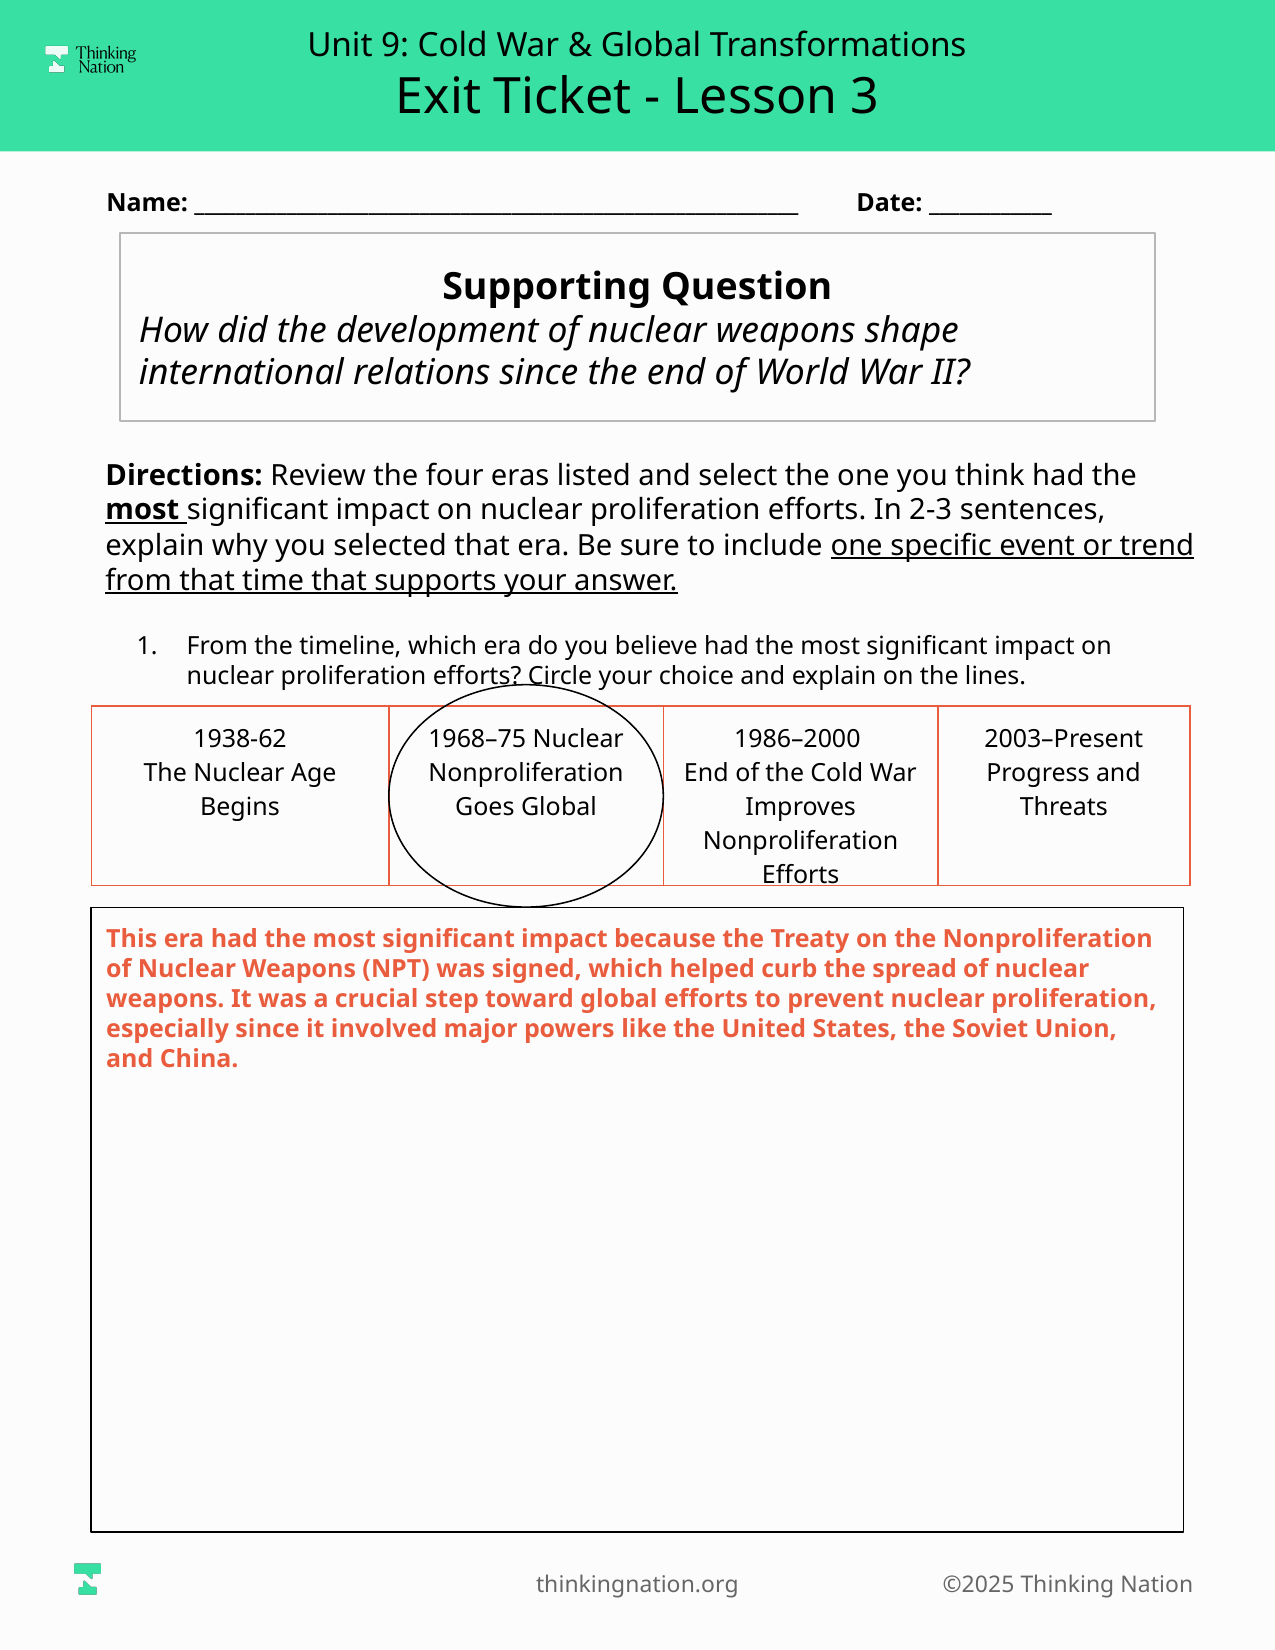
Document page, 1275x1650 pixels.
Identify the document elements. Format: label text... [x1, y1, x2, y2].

table_header 1968–75 Nuclear Nonproliferation Goes Global [610, 812, 663, 885]
text_box This era had the most significant impact because the Treaty on the Nonproliferation of Nuclear Weapons (NPT) was signed, which helped curb the spread of nuclear weapons. It was a crucial step toward global efforts to prevent nuclear proliferation, especially since it involved major powers like the United States, the Soviet Union, and China. [91, 907, 1184, 1532]
text_box Unit 9: Cold War & Global Transformations Exit Ticket - Lesson 3 [0, 0, 1275, 152]
text_box thinkingnation.org [486, 1553, 789, 1605]
text_box Supporting Question How did the development of nuclear weapons shape international relations since the end of World War II? [119, 232, 1156, 422]
table_header 1968–75 Nuclear Nonproliferation Goes Global [390, 707, 441, 776]
table_header 1938-62 The Nuclear Age Begins [92, 707, 388, 885]
table_header 2003–Present Progress and Threats [939, 707, 1189, 885]
picture [35, 37, 140, 82]
text_box Name: ___________________________________________________________ Date: ____________ [91, 170, 1214, 214]
text_box ©2025 Thinking Nation [907, 1553, 1210, 1605]
table_header 1986–2000 End of the Cold War Improves Nonproliferation Efforts [664, 707, 937, 885]
text_box [388, 684, 664, 908]
text_box Directions: Review the four eras listed and select the one you think had the most significant impact on nuclear proliferation efforts. In 2-3 sentences, explain why you selected that era. Be sure to include one specific event or trend from that time that supports your answer. [90, 440, 1215, 611]
table_header 1968–75 Nuclear Nonproliferation Goes Global [390, 816, 442, 885]
text_box From the timeline, which era do you believe had the most significant impact on nuclear proliferation efforts? Circle your choice and explain on the lines. [96, 615, 1179, 705]
picture [65, 1557, 109, 1601]
table_header 1968–75 Nuclear Nonproliferation Goes Global [611, 707, 663, 780]
